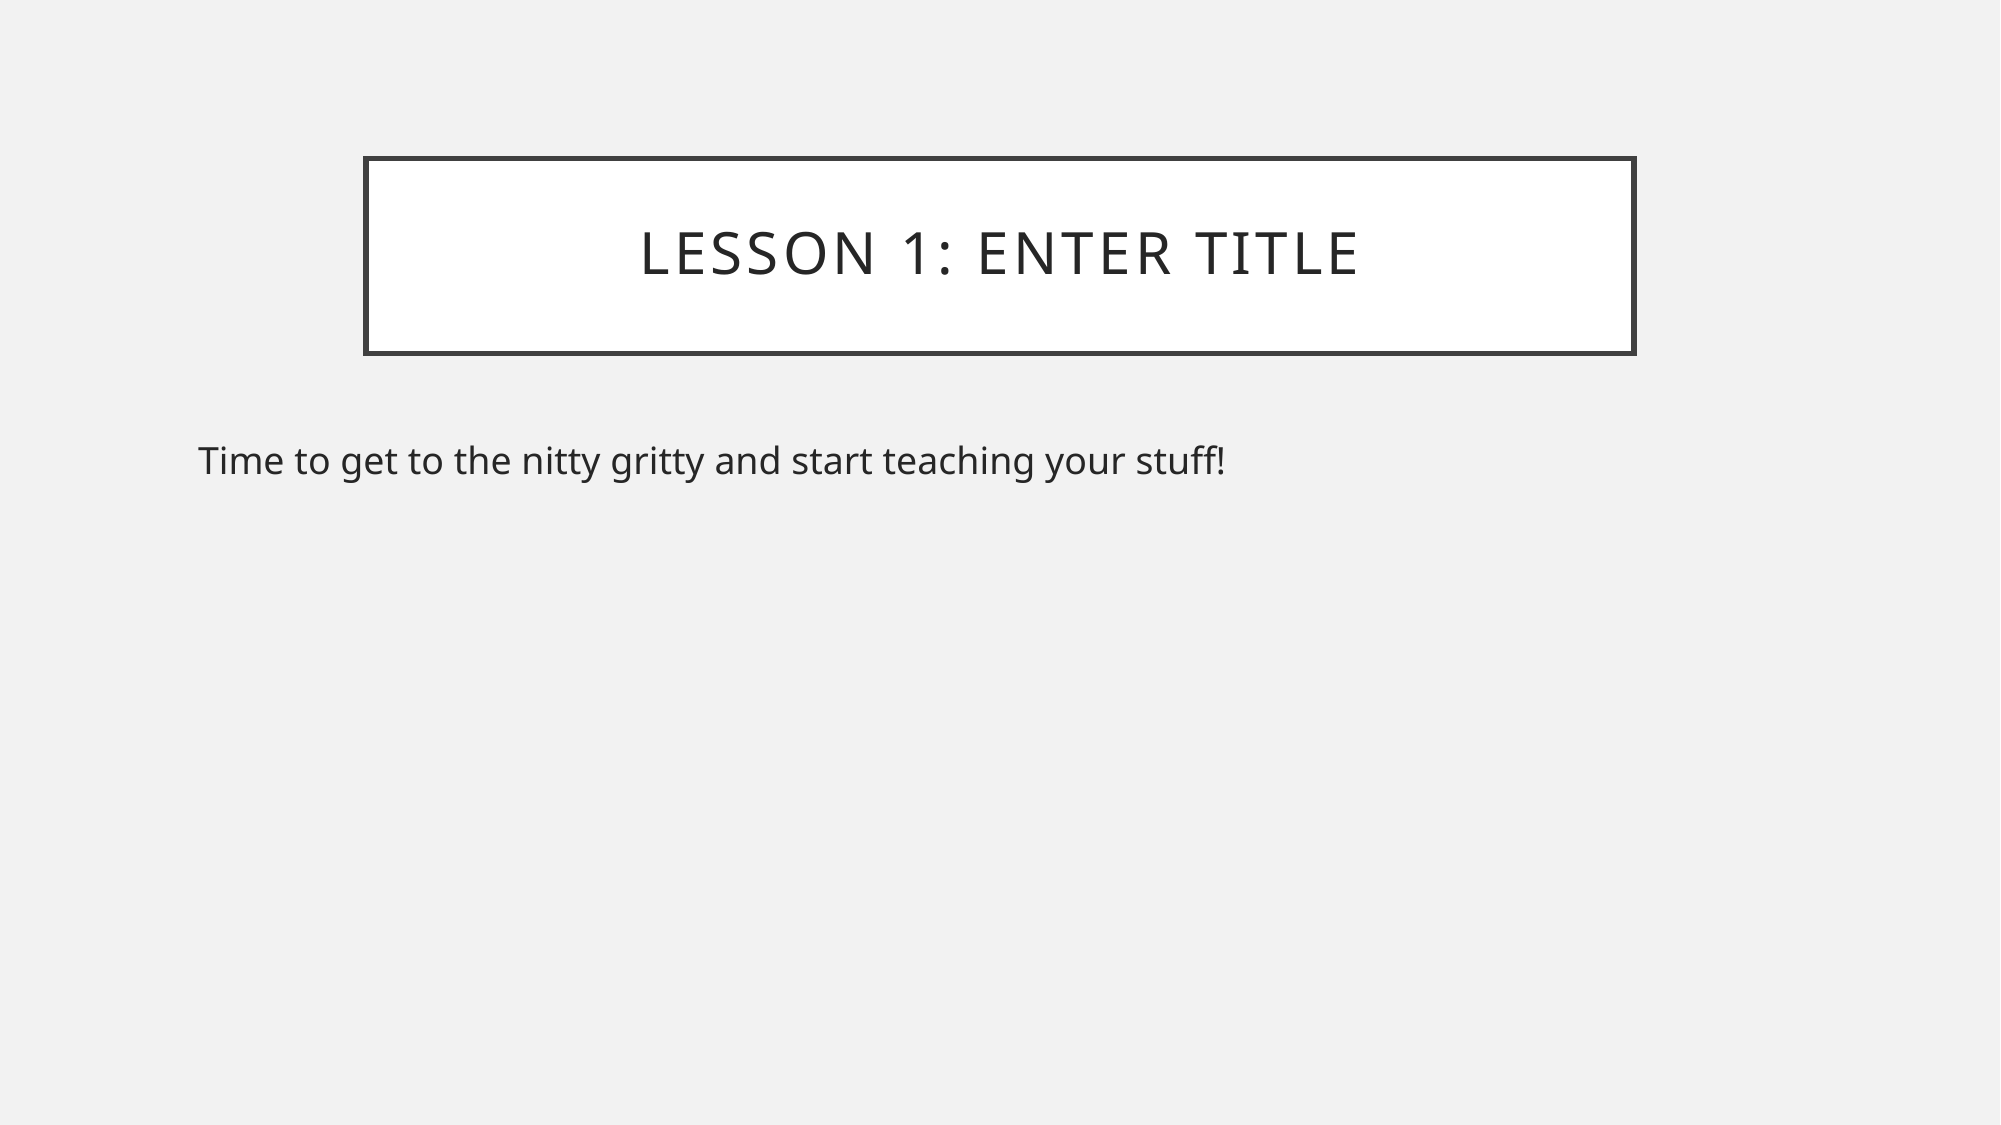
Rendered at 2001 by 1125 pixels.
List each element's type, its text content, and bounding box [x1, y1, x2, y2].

list Time to get to the nitty gritty and start teaching your stuff! [175, 429, 1834, 1005]
title Lesson 1: Enter Title [363, 156, 1637, 356]
